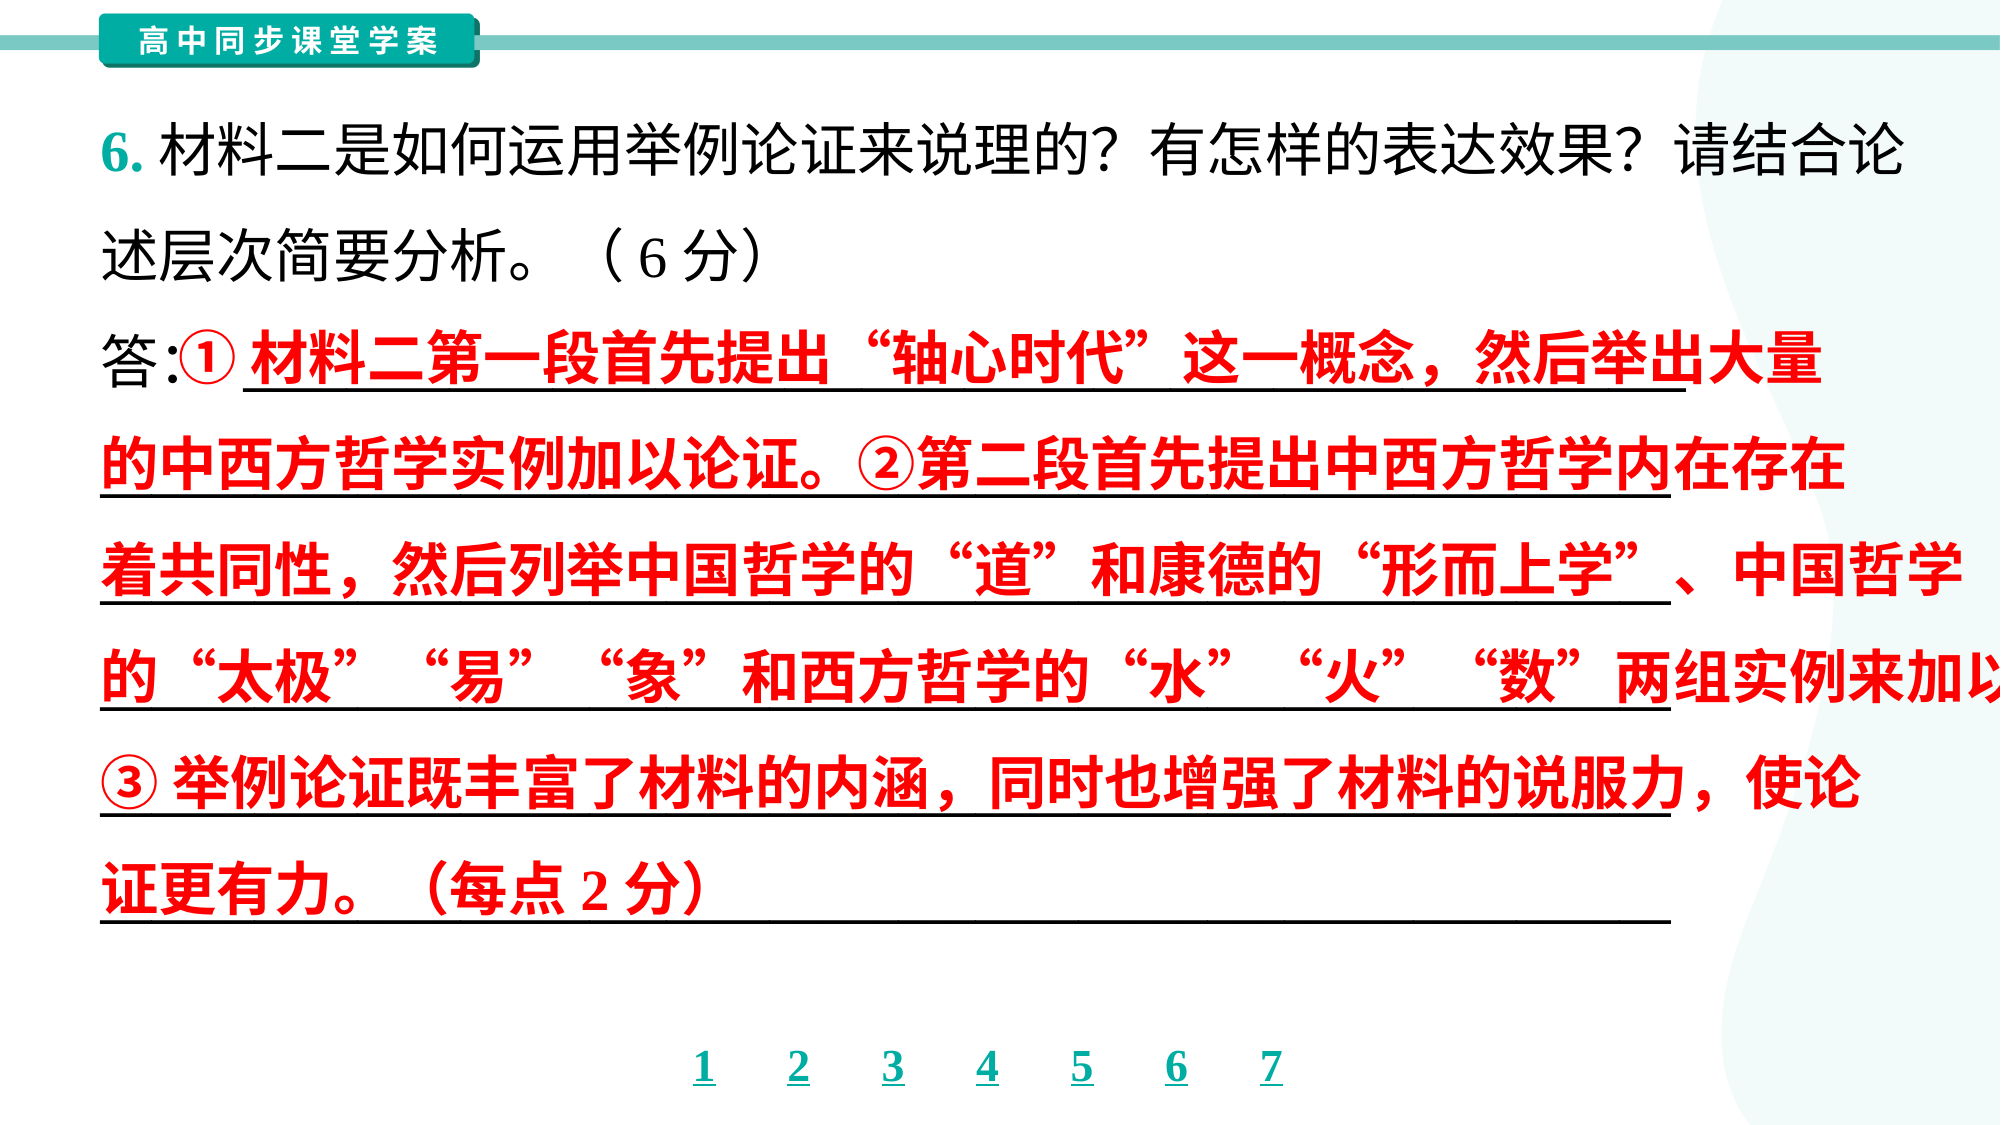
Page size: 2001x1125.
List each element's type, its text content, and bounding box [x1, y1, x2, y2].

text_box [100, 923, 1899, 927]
text_box 6.材料二是如何运用举例论证来说理的？有怎样的表达效果？请结合论 述层次简要分析。（6分） 答： ________________________________________________________ _____________________________________________________________ _____________________________________________________________ _____________________________________________________________ _____________________________________________________________ _____________________________________________________________ [100, 76, 1899, 284]
picture [0, 0, 2000, 1125]
text_box ①材料二第一段首先提出“轴心时代”这一概念，然后举出大量 的中西方哲学实例加以论证。②第二段首先提出中西方哲学内在存在 着共同性，然后列举中国哲学的“道”和康德的“形而上学”、中国哲学 的“太极”“易”“象”和西方哲学的“水”“火”“数”两组实例来加以论证。 ③举例论证既丰富了材料的内涵，同时也增强了材料的说服力，使论 证更有力。（每点2分） [100, 284, 1899, 923]
